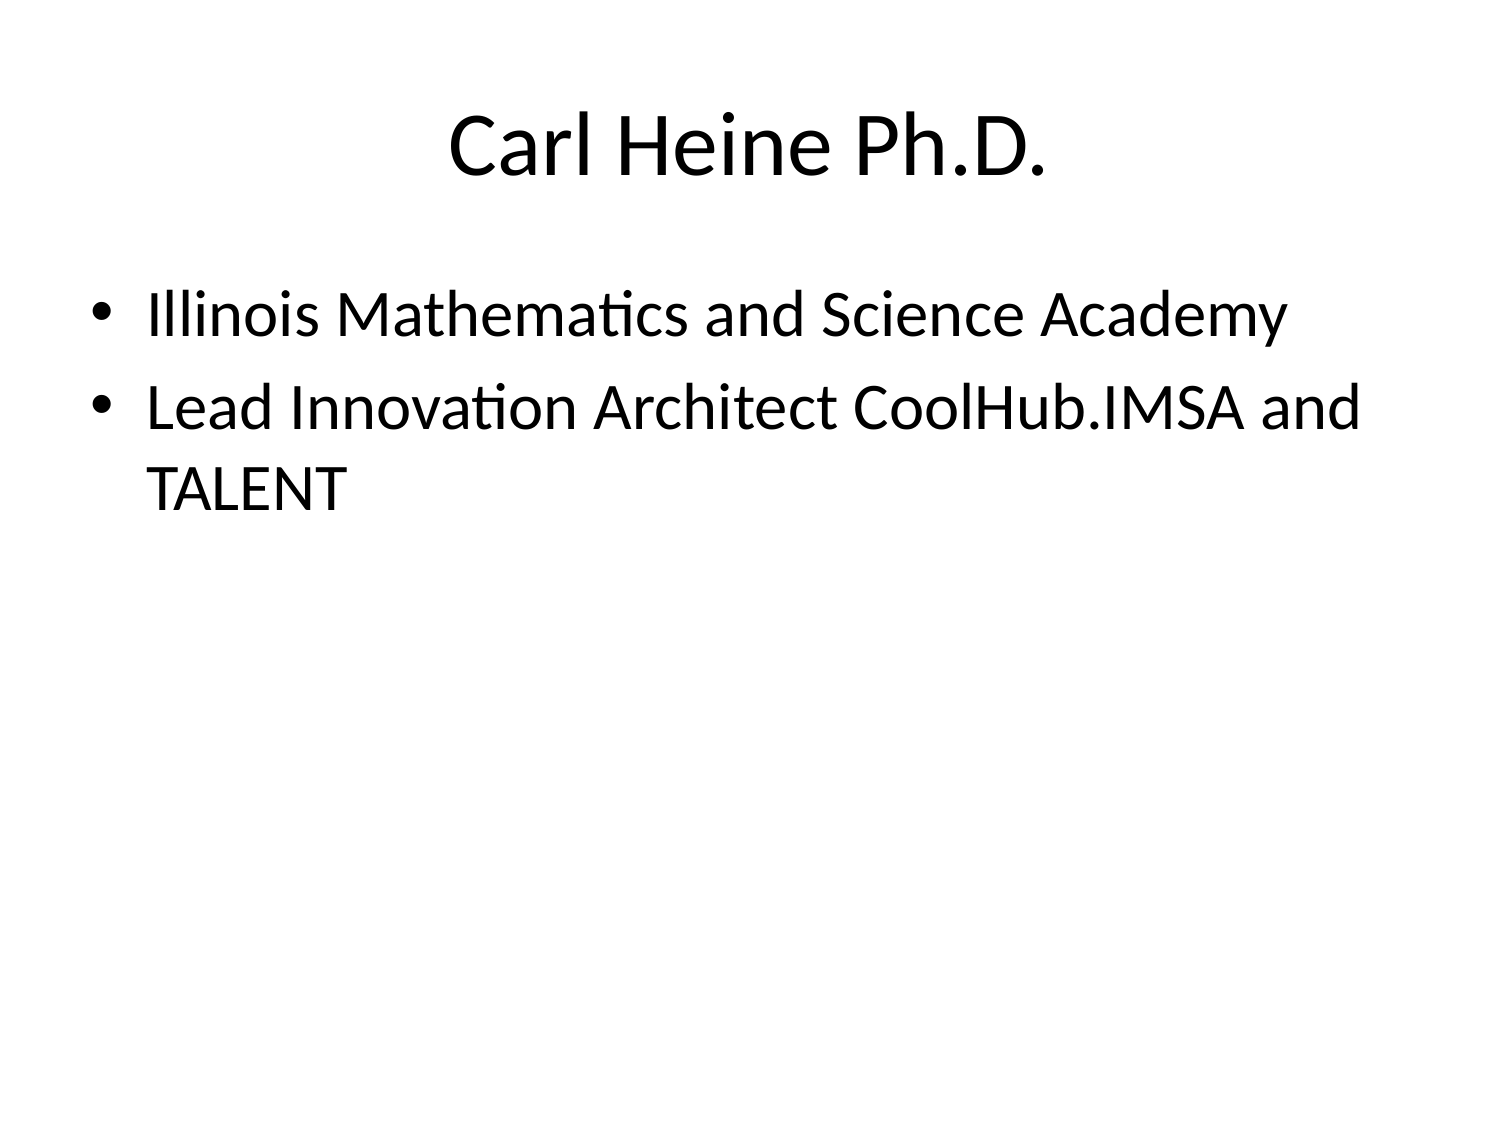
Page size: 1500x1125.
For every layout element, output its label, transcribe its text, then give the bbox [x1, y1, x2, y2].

title Carl Heine Ph.D. [75, 45, 1425, 233]
list Illinois Mathematics and Science Academy Lead Innovation Architect CoolHub.IMSA and TALENT [75, 262, 1425, 1005]
